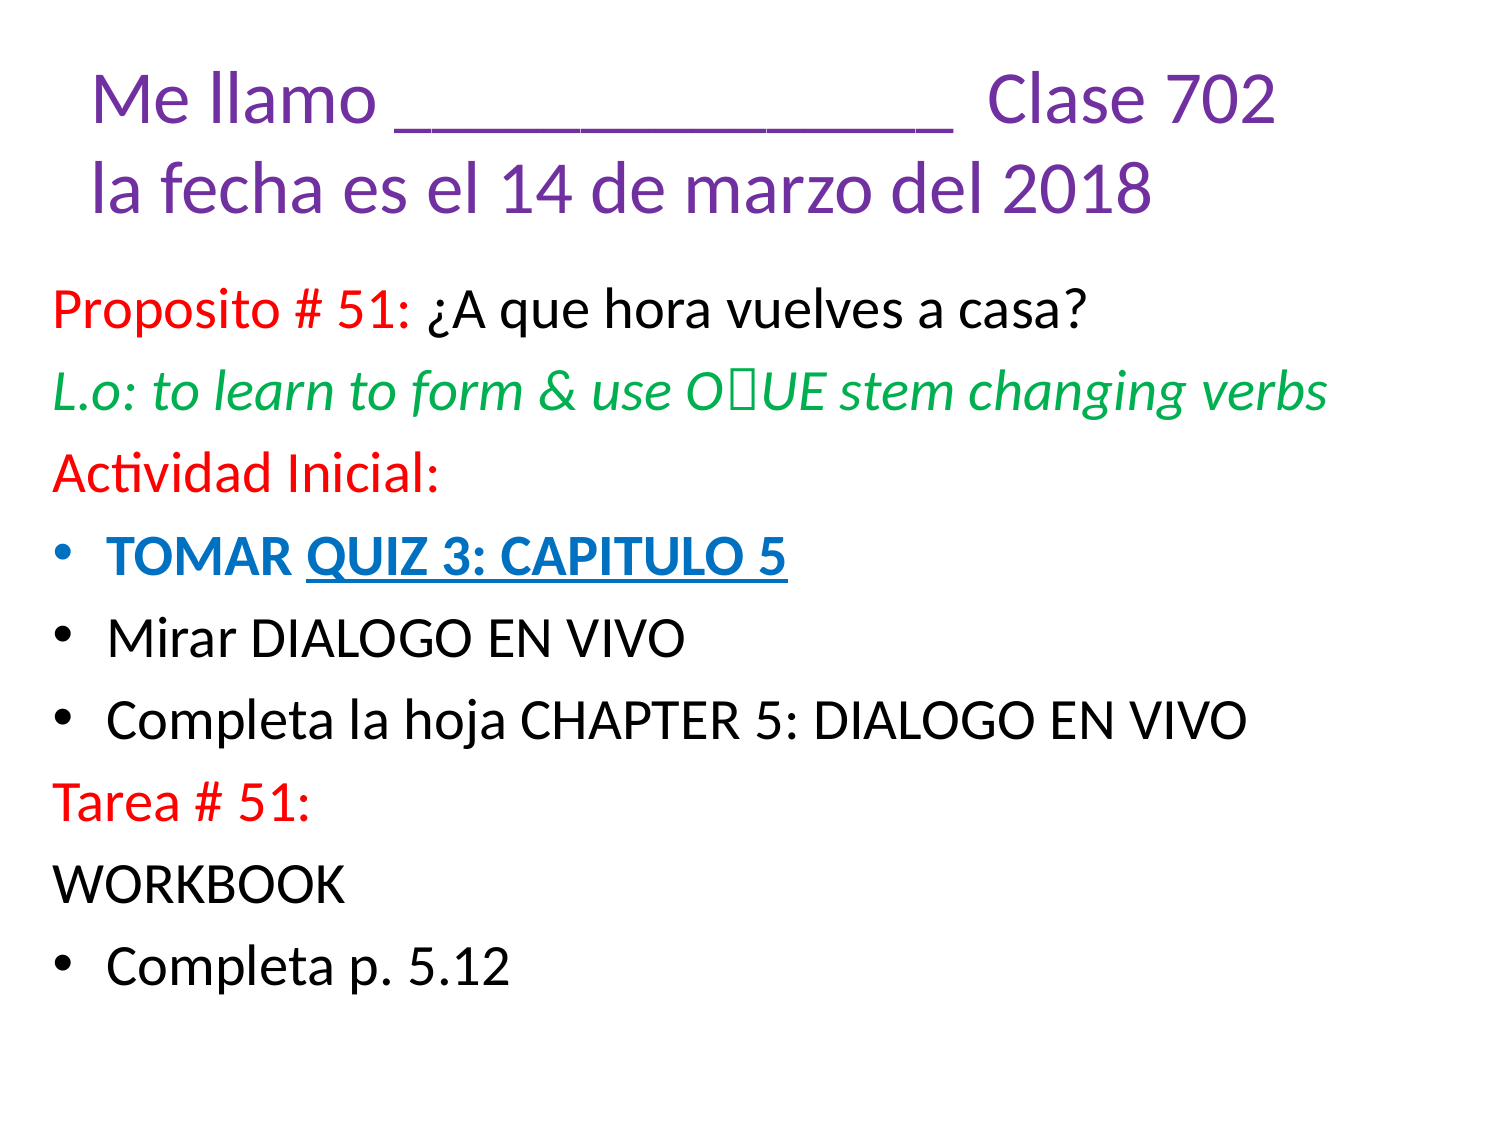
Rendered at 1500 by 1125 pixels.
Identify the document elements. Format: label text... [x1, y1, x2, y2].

list Proposito # 51: ¿A que hora vuelves a casa? L.o: to learn to form & use OUE stem changing verbs Actividad Inicial: TOMAR QUIZ 3: CAPITULO 5 Mirar DIALOGO EN VIVO Completa la hoja CHAPTER 5: DIALOGO EN VIVO Tarea # 51: WORKBOOK Completa p. 5.12 [37, 262, 1500, 1005]
title Me llamo _______________ Clase 702 la fecha es el 14 de marzo del 2018 [75, 45, 1425, 233]
